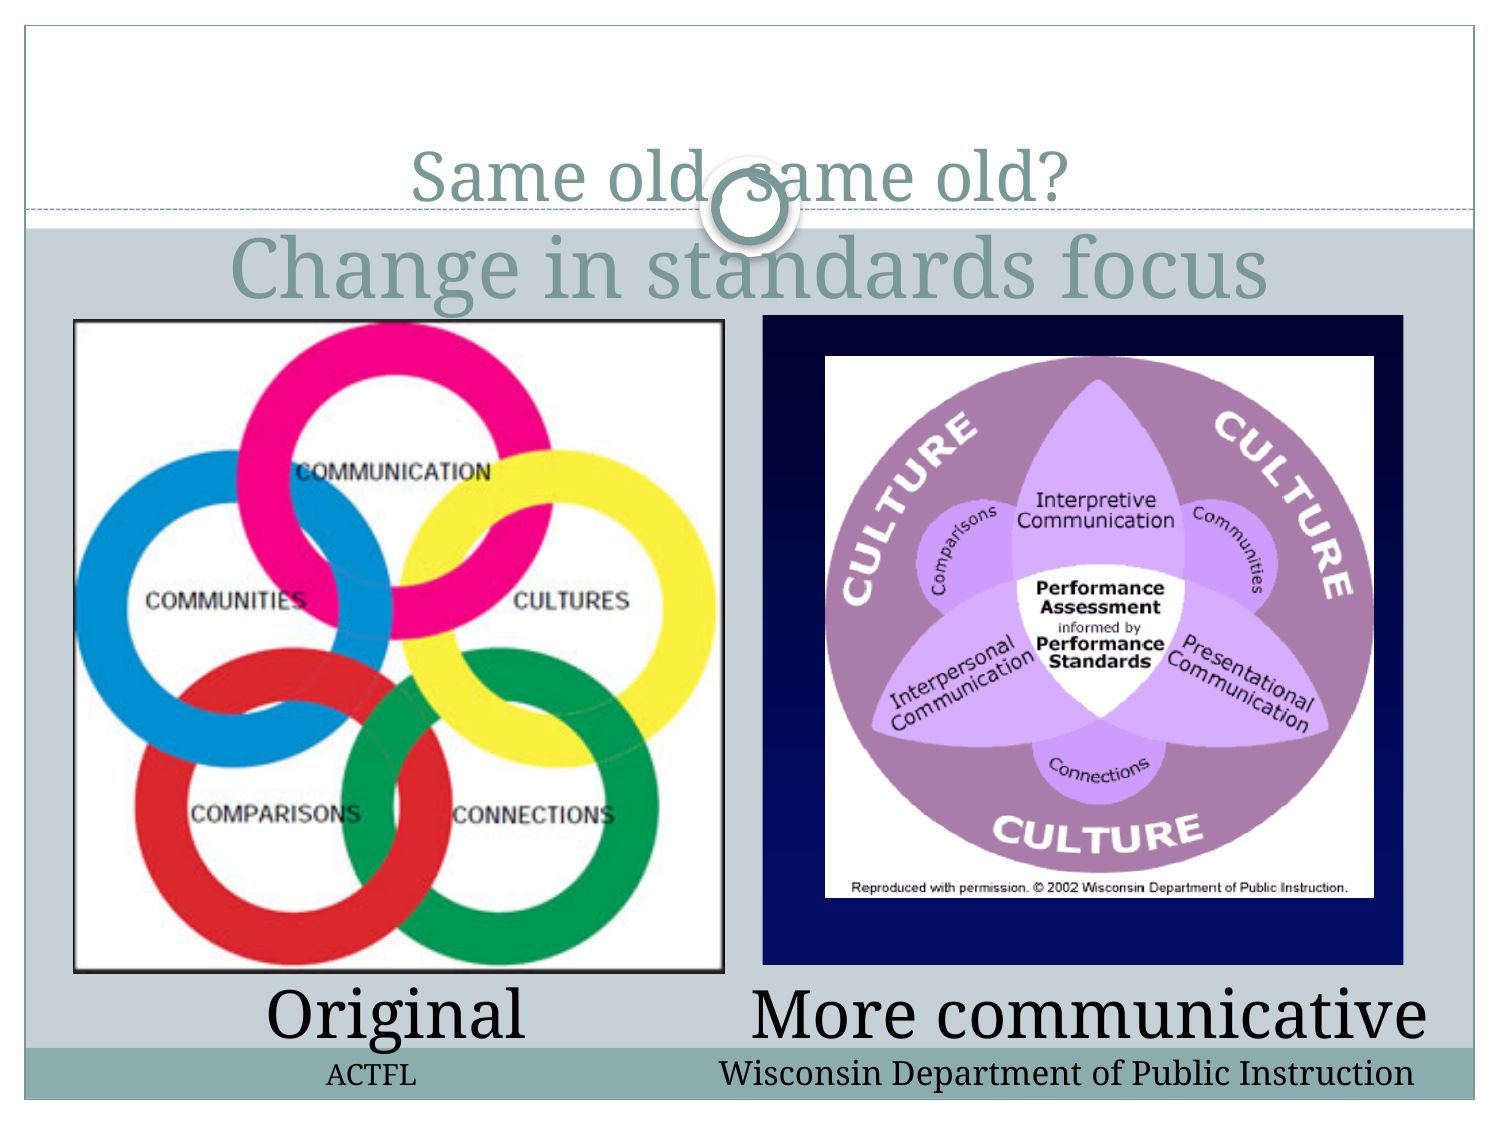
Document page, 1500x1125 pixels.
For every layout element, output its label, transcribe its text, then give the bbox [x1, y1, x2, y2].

text_box Original More communicative ACTFL Wisconsin Department of Public Instruction [182, 964, 1449, 1099]
picture [72, 319, 726, 974]
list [762, 314, 1404, 965]
title Same old, same old? Change in standards focus [90, 32, 1410, 406]
